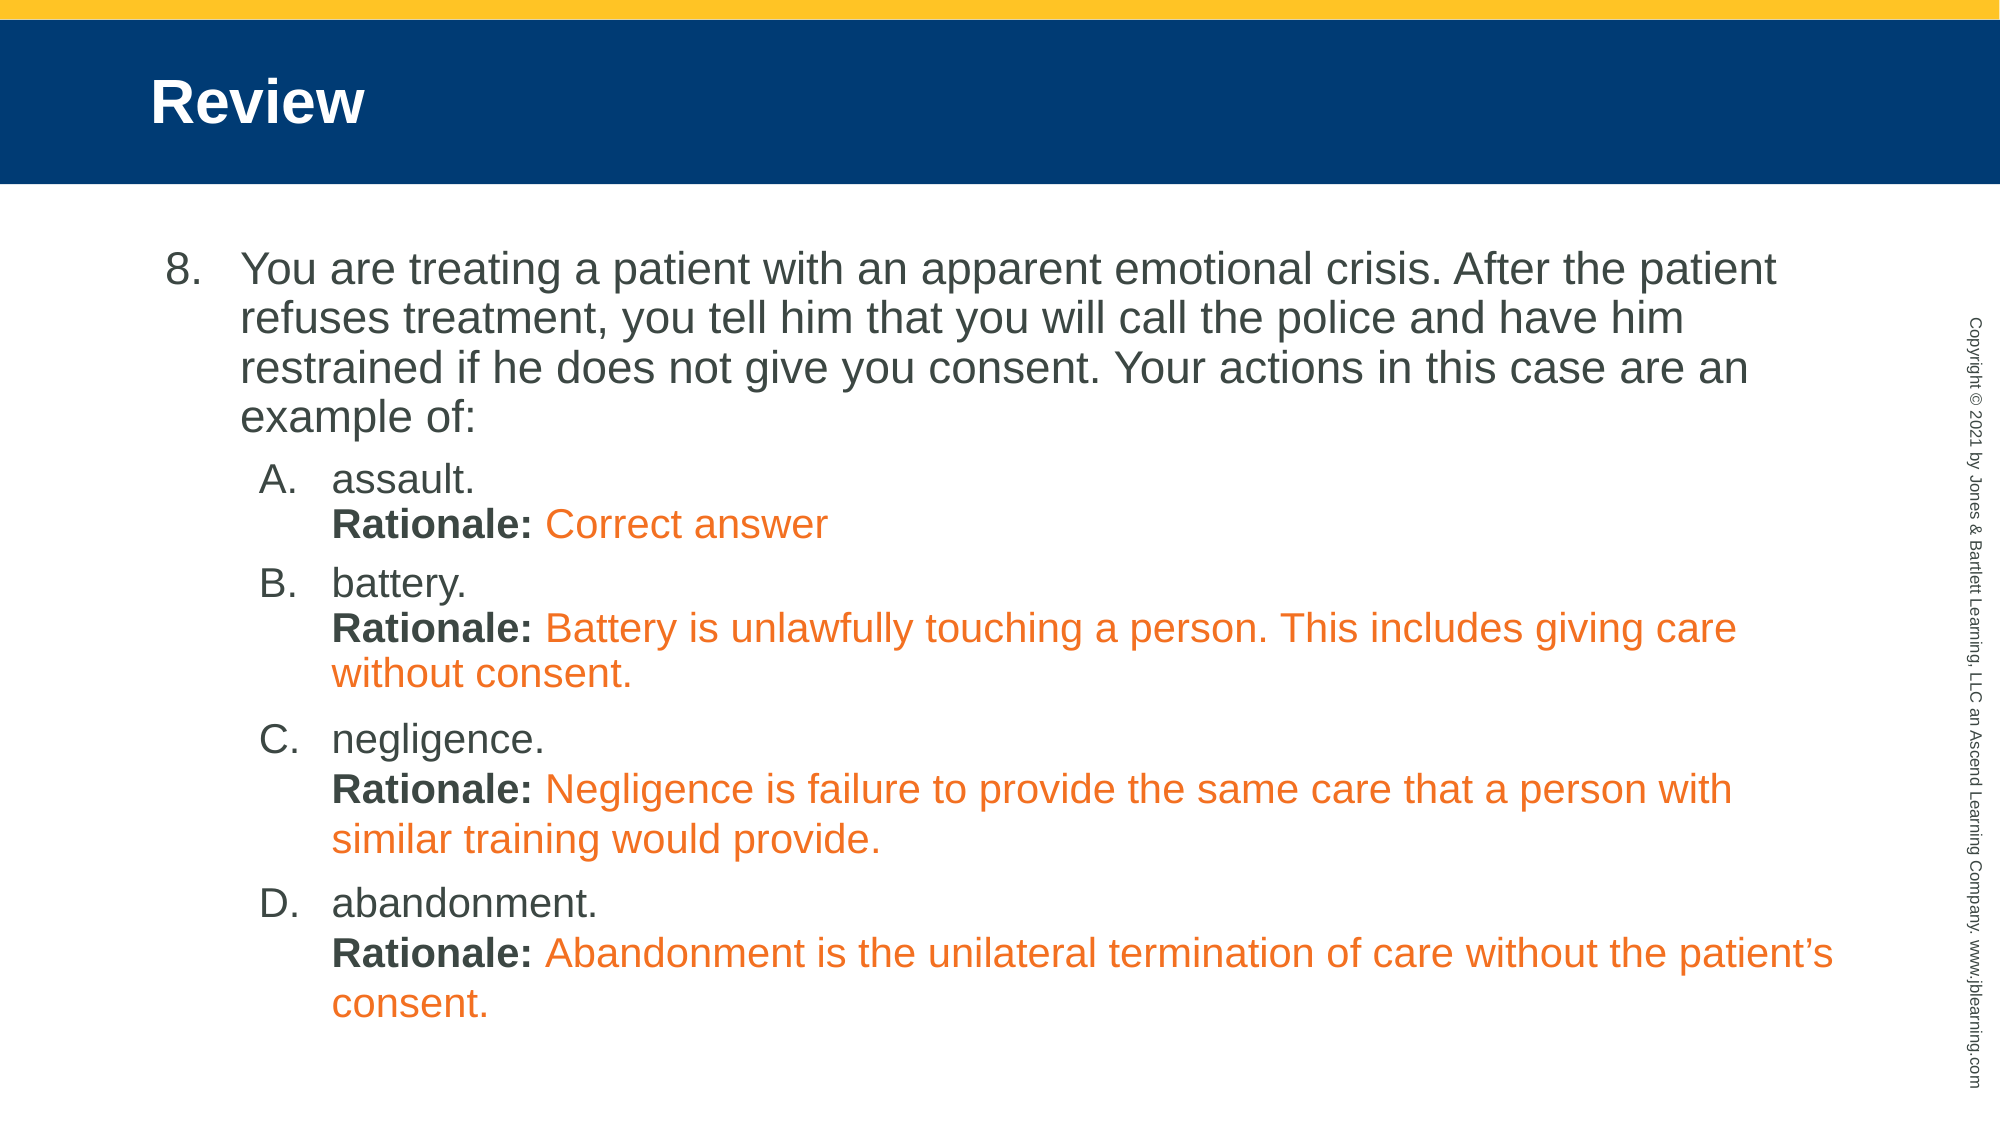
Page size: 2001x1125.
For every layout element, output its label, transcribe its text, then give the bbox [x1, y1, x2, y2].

title Review [0, 19, 2000, 185]
list You are treating a patient with an apparent emotional crisis. After the patient refuses treatment, you tell him that you will call the police and have him restrained if he does not give you consent. Your actions in this case are an example of: assault. Rationale: Correct answer battery. Rationale: Battery is unlawfully touching a person. This includes giving care without consent. negligence. Rationale: Negligence is failure to provide the same care that a person with similar training would provide. abandonment. Rationale: Abandonment is the unilateral termination of care without the patient’s consent. [150, 237, 1850, 1044]
